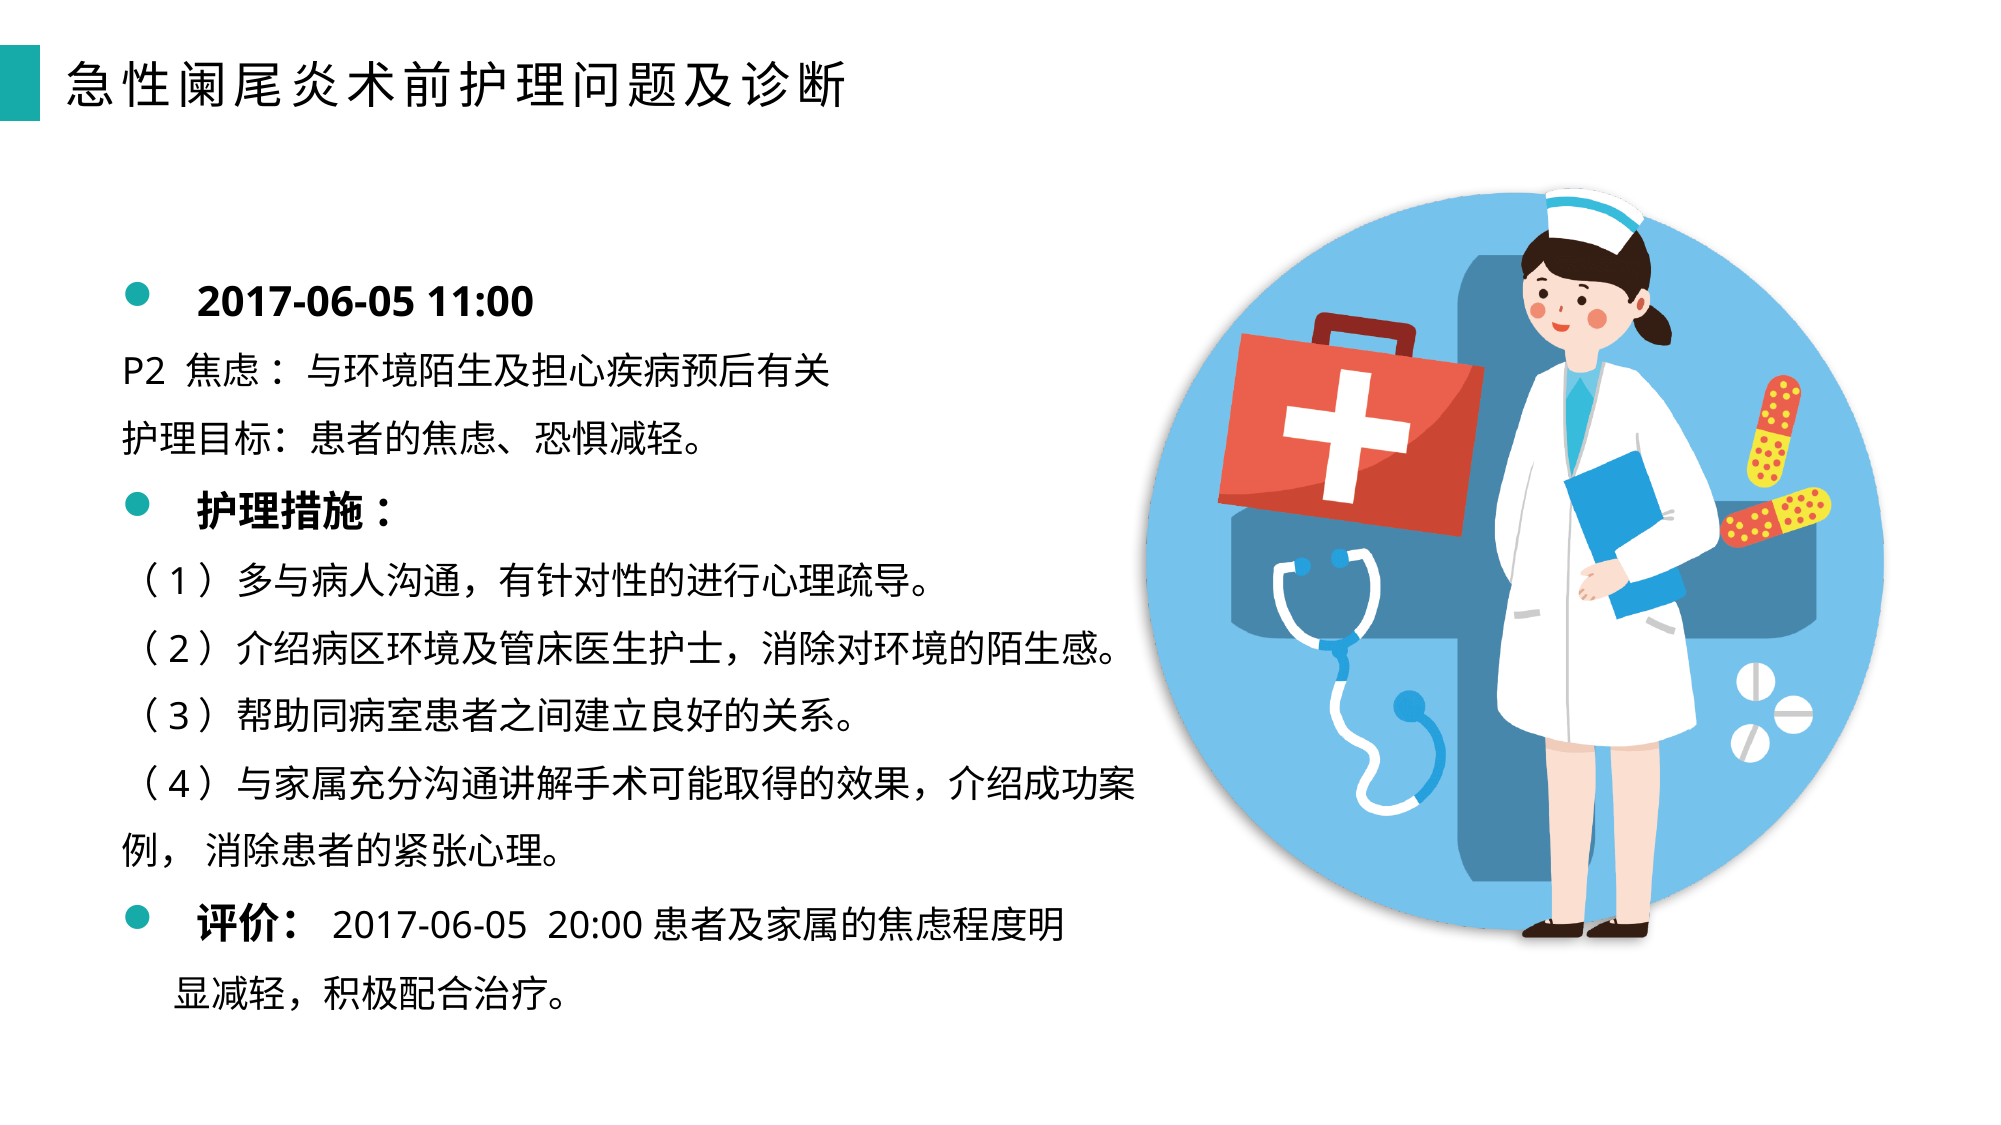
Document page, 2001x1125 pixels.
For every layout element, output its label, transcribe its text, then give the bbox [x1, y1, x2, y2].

text_box 2017-06-05 11:00 P2 焦虑 ：与环境陌生及担心疾病预后有关 护理目标：患者的焦虑、恐惧减轻。 护理措施 ： （1）多与病人沟通，有针对性的进行心理疏导。 （2）介绍病区环境及管床医生护士，消除对环境的陌生感。 （3）帮助同病室患者之间建立良好的关系。 （4）与家属充分沟通讲解手术可能取得的效果，介绍成功案例， 消除患者的紧张心理。 评价：2017-06-05 20:00患者及家属的焦虑程度明 显减轻，积极配合治疗。 [107, 242, 1154, 1022]
text_box [0, 45, 40, 121]
text_box 急性阑尾炎术前护理问题及诊断 [50, 45, 1072, 121]
picture [1123, 169, 1911, 956]
